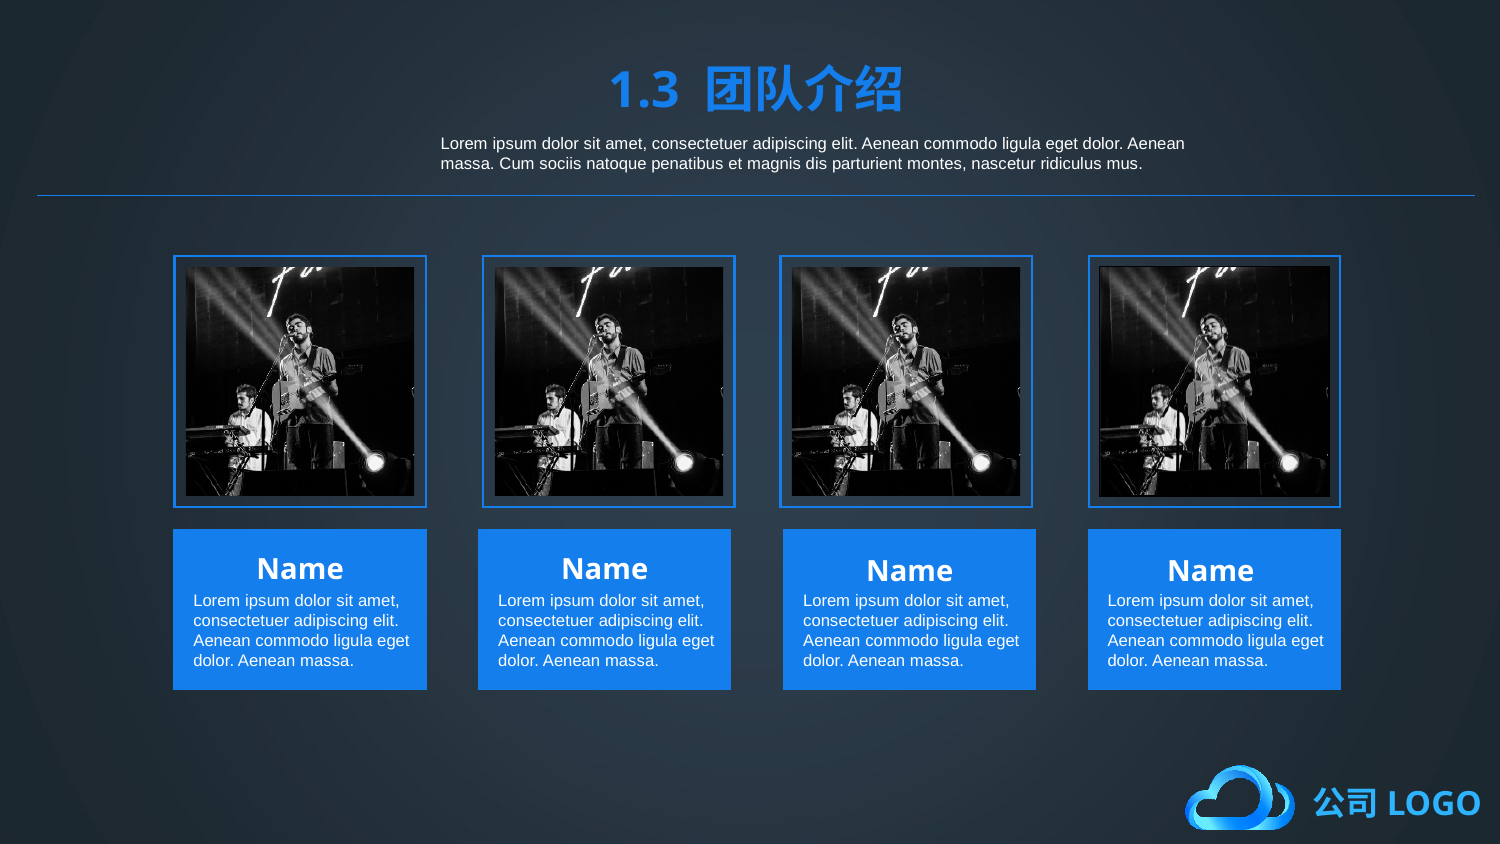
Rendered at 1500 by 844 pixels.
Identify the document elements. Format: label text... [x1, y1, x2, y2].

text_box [483, 255, 735, 508]
text_box [783, 529, 1036, 690]
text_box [1088, 255, 1340, 508]
text_box [1088, 529, 1341, 690]
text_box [780, 255, 1032, 508]
text_box 1.3 团队介绍 [593, 49, 920, 125]
text_box [173, 529, 427, 690]
text_box Name [241, 543, 359, 593]
text_box Lorem ipsum dolor sit amet, consectetuer adipiscing elit. Aenean commodo ligula eget dolor. Aenean massa. [483, 582, 735, 677]
text_box Lorem ipsum dolor sit amet, consectetuer adipiscing elit. Aenean commodo ligula eget dolor. Aenean massa. [178, 582, 430, 677]
text_box Lorem ipsum dolor sit amet, consectetuer adipiscing elit. Aenean commodo ligula eget dolor. Aenean massa. Cum sociis natoque penatibus et magnis dis parturient montes, nascetur ridiculus mus. [425, 125, 1211, 181]
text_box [174, 255, 426, 508]
text_box [478, 529, 731, 690]
text_box Name [546, 543, 664, 593]
text_box Name [1152, 545, 1270, 595]
picture [0, 0, 1500, 844]
text_box Name [851, 545, 969, 595]
text_box Lorem ipsum dolor sit amet, consectetuer adipiscing elit. Aenean commodo ligula eget dolor. Aenean massa. [788, 582, 1040, 677]
text_box Lorem ipsum dolor sit amet, consectetuer adipiscing elit. Aenean commodo ligula eget dolor. Aenean massa. [1092, 582, 1344, 677]
